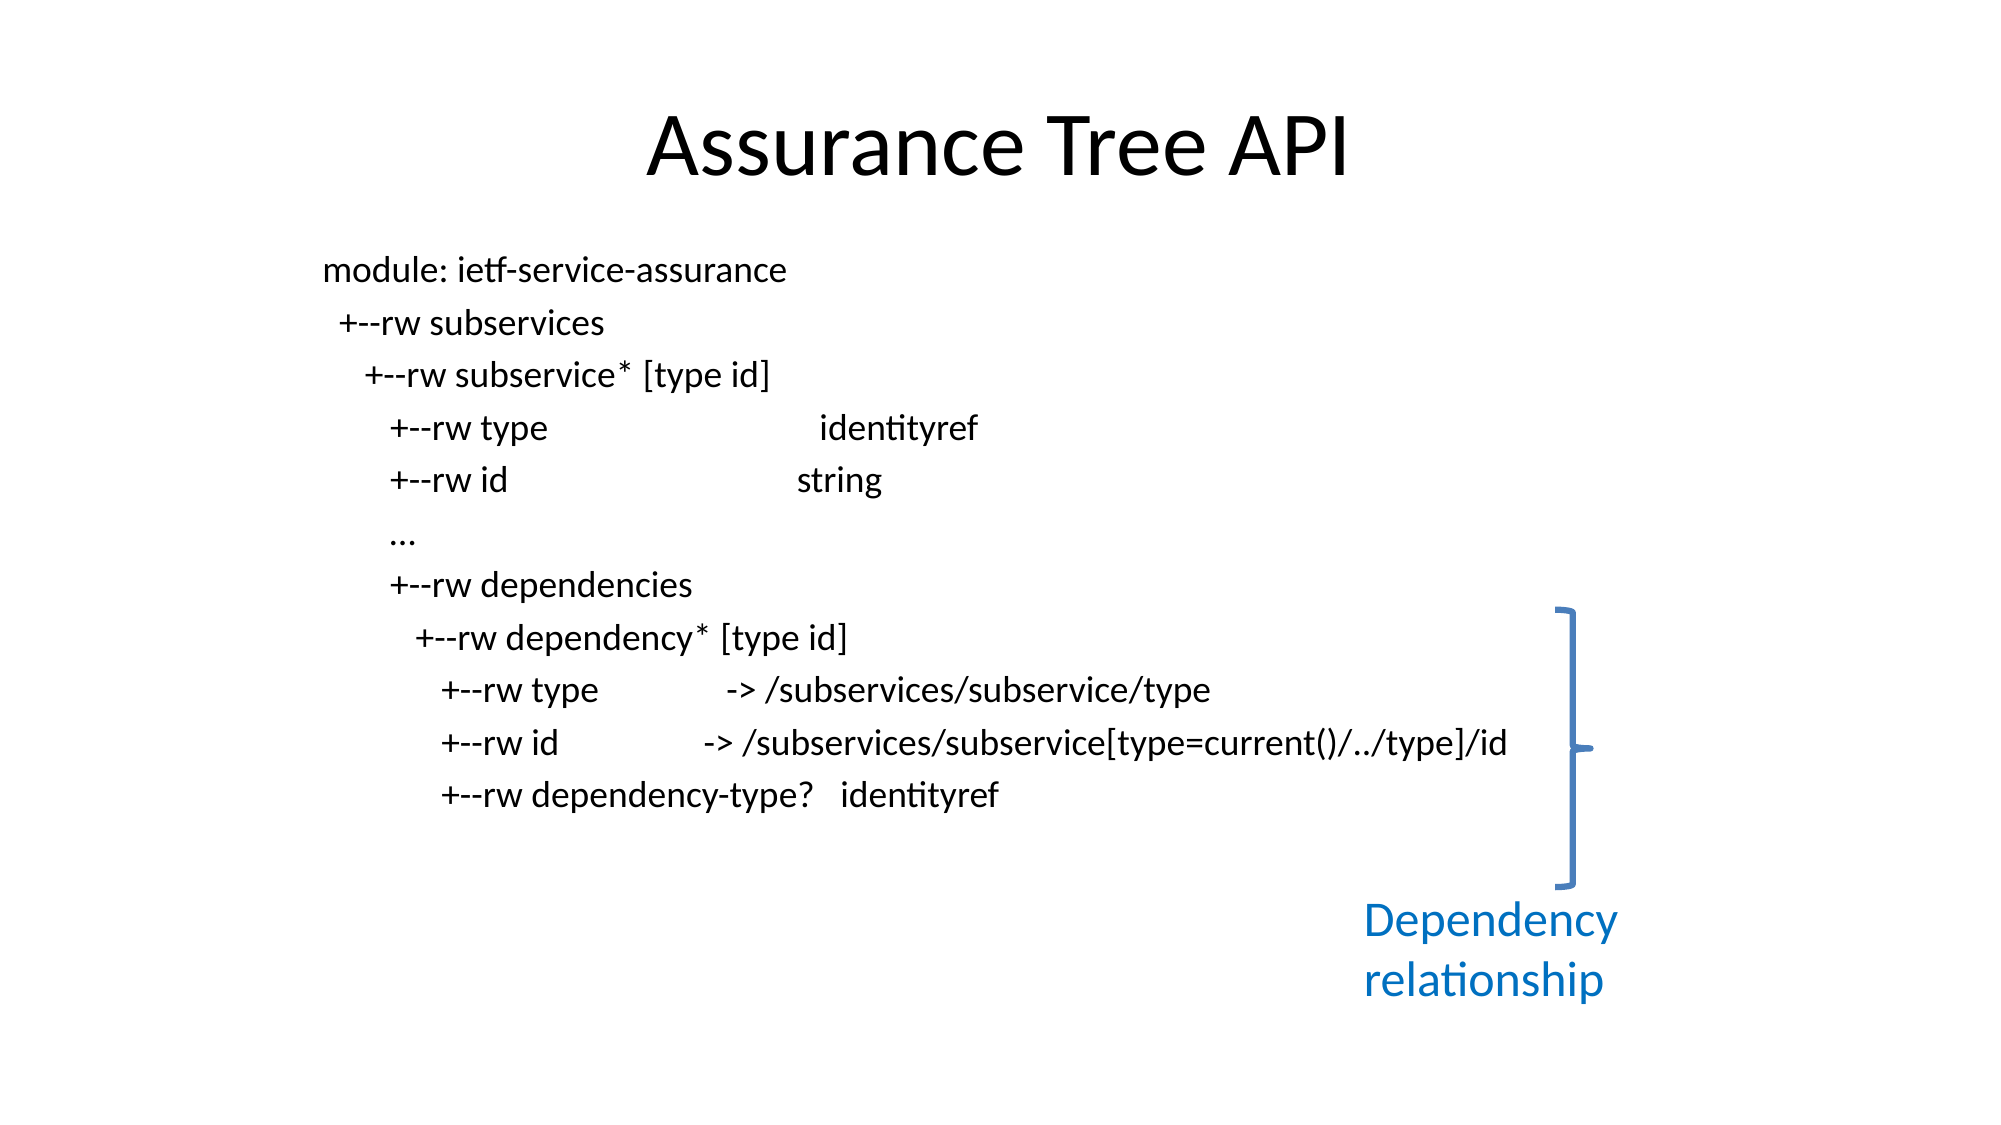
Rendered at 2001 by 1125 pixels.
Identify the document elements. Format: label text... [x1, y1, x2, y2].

text_box [1555, 608, 1592, 878]
title Assurance Tree API [99, 45, 1900, 233]
text_box Dependency relationship [1349, 878, 1693, 1014]
text_box module: ietf-service-assurance +--rw subservices +--rw subservice* [type id] +--rw type identityref +--rw id string … +--rw dependencies +--rw dependency* [type id] +--rw type -> /subservices/subservice/type +--rw id -> /subservices/subservice[type=current()/../type]/id +--rw dependency-type? identityref [307, 237, 1693, 1125]
